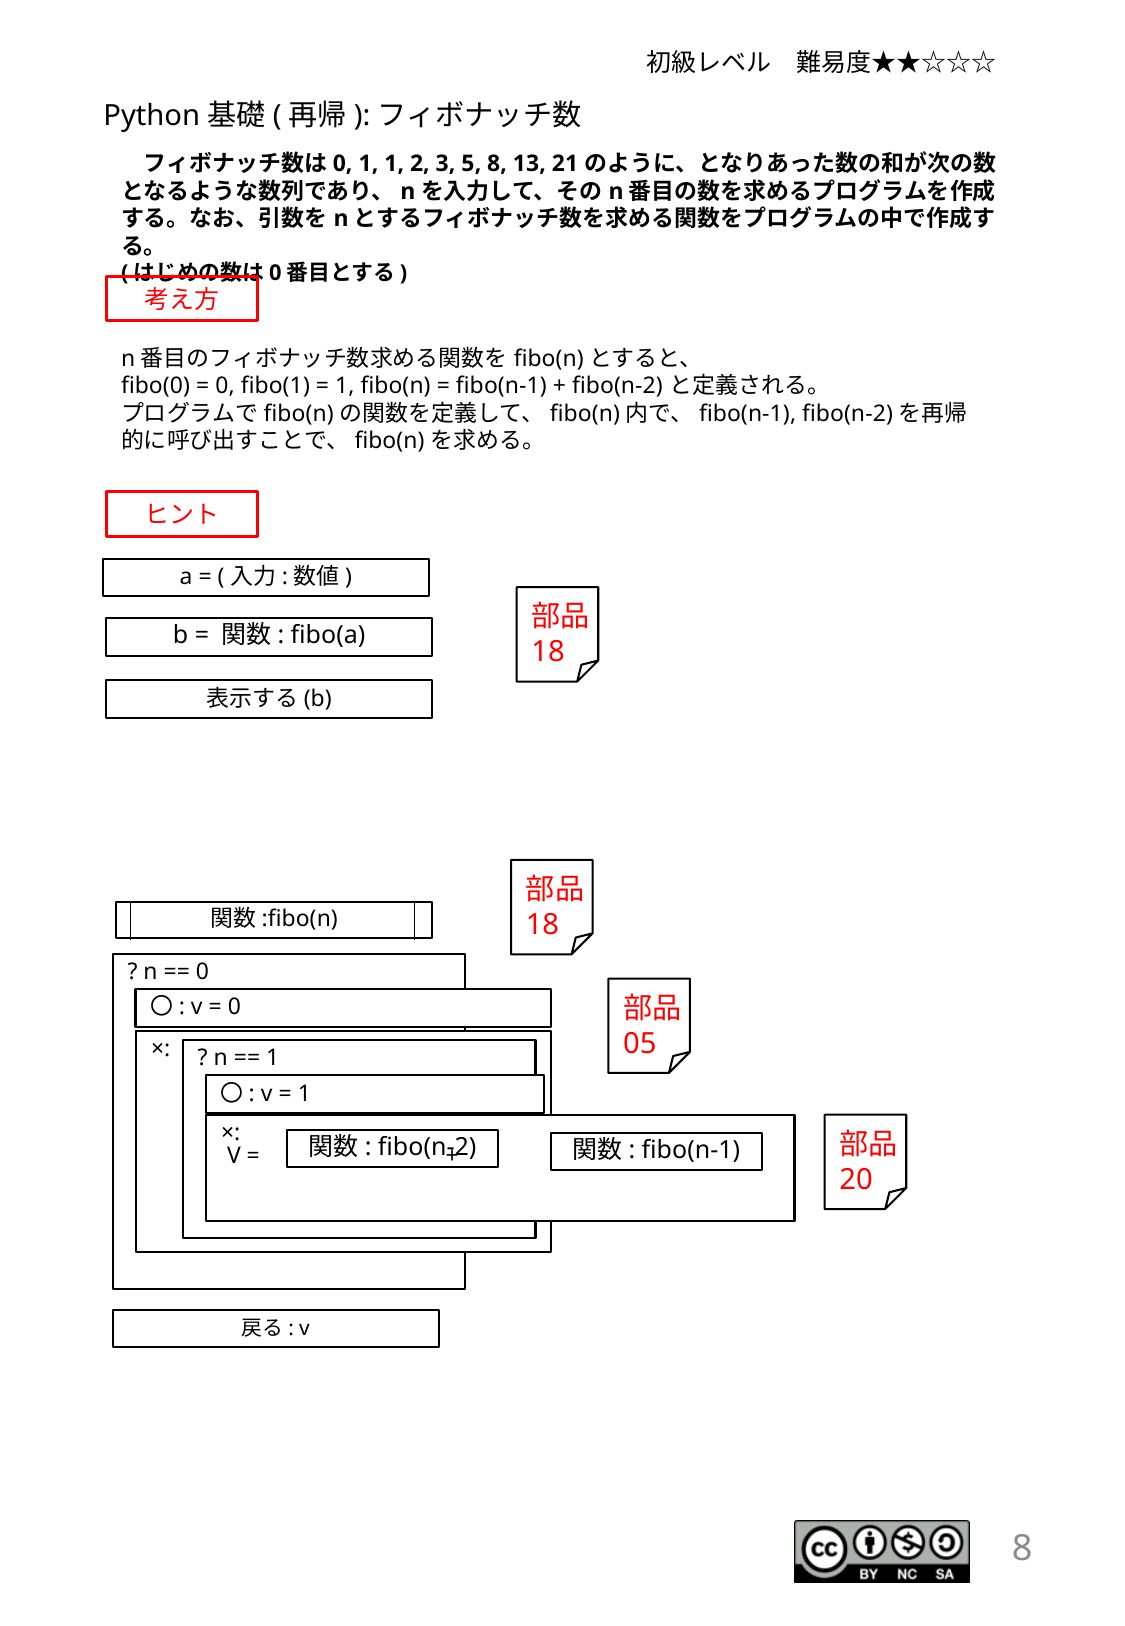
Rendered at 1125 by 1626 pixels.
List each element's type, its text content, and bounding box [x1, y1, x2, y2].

slide_number 8 [794, 1506, 1048, 1593]
text_box 初級レベル 難易度★★☆☆☆ [631, 39, 1048, 84]
text_box 表示する(b) [106, 680, 433, 718]
text_box 関数: fibo(n-1) [550, 1132, 762, 1171]
picture [794, 1520, 970, 1583]
text_box b = 関数: fibo(a) [106, 618, 433, 656]
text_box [824, 1114, 921, 1210]
text_box ? n == 0 [112, 953, 466, 1290]
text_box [116, 902, 433, 941]
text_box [510, 859, 608, 955]
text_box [516, 587, 613, 682]
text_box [608, 978, 705, 1073]
text_box ? n == 1 [182, 1039, 536, 1238]
text_box フィボナッチ数は0, 1, 1, 2, 3, 5, 8, 13, 21のように、となりあった数の和が次の数となるような数列であり、nを入力して、そのn番目の数を求めるプログラムを作成する。なお、引数をnとするフィボナッチ数を求める関数をプログラムの中で作成する。 (はじめの数は0番目とする) [106, 141, 1024, 293]
text_box n番目のフィボナッチ数求める関数をfibo(n)とすると、 fibo(0) = 0, fibo(1) = 1, fibo(n) = fibo(n-1) + fibo(n-2)と定義される。 プログラムでfibo(n)の関数を定義して、fibo(n)内で、fibo(n-1), fibo(n-2)を再帰的に呼び出すことで、fibo(n)を求める。 [106, 336, 987, 461]
text_box ×: V = + [206, 1114, 795, 1222]
text_box ×: [136, 1031, 551, 1253]
text_box 〇: v = 1 [205, 1075, 545, 1114]
text_box 〇: v = 0 [135, 989, 551, 1027]
text_box 関数: fibo(n-2) [287, 1129, 499, 1168]
text_box 戻る: v [112, 1309, 439, 1348]
text_box 考え方 [106, 276, 258, 321]
text_box Python基礎(再帰):フィボナッチ数 [88, 88, 959, 139]
text_box a = (入力:数値) [102, 558, 429, 597]
text_box ヒント [106, 491, 258, 537]
